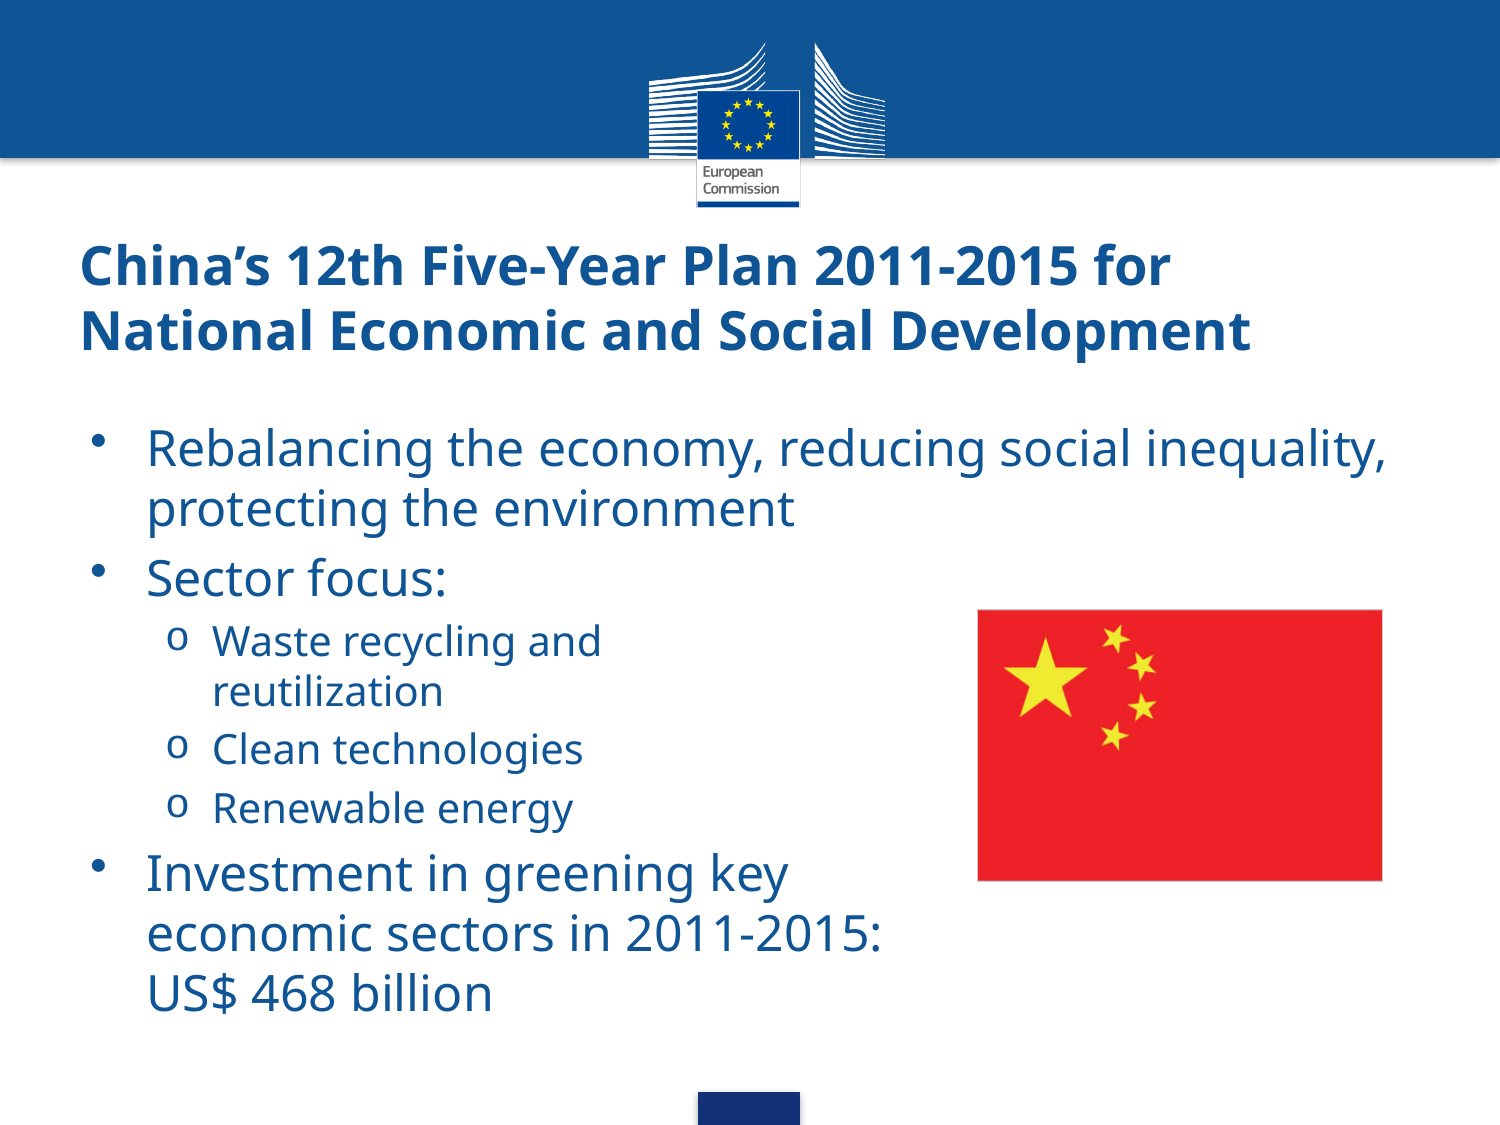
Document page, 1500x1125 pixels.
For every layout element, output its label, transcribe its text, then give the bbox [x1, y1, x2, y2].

title China’s 12th Five-Year Plan 2011-2015 for National Economic and Social Development [64, 219, 1415, 374]
picture [649, 42, 885, 208]
list Rebalancing the economy, reducing social inequality, protecting the environment Sector focus: Waste recycling and reutilization Clean technologies Renewable energy Investment in greening key economic sectors in 2011-2015: US$ 468 billion [75, 408, 1425, 988]
picture [977, 609, 1384, 882]
